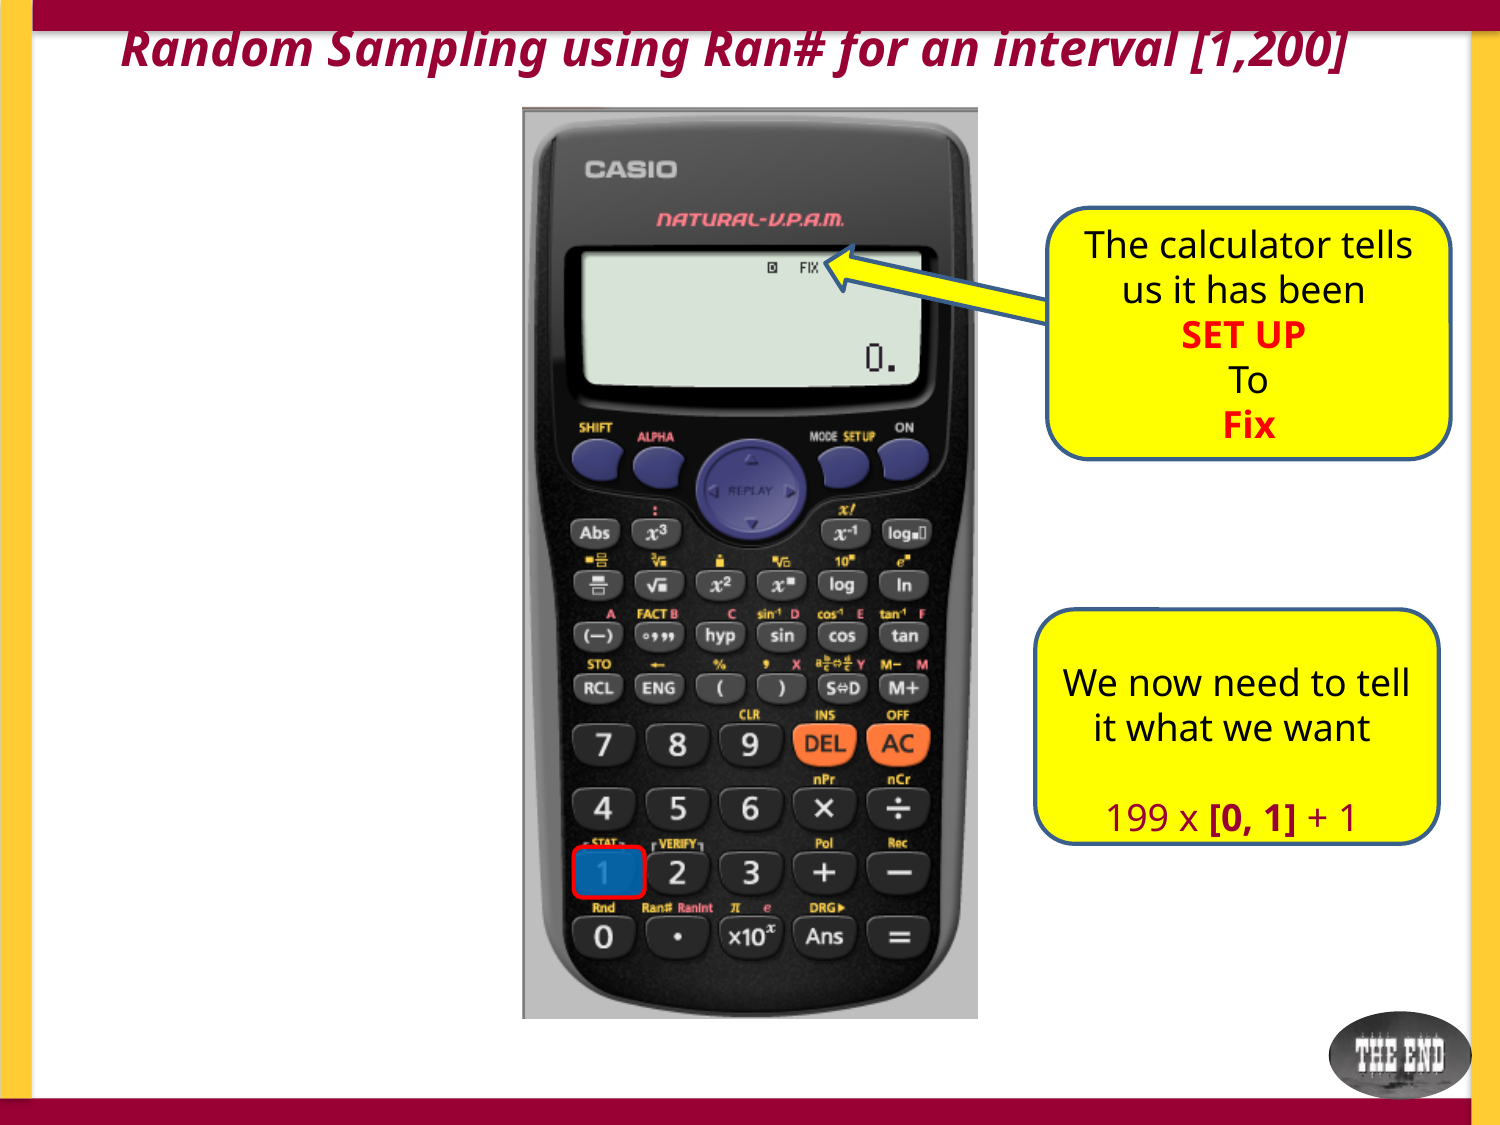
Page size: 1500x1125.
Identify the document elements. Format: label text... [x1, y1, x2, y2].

picture [1328, 1011, 1472, 1100]
text_box The calculator tells us it has been SET UP To Fix [1045, 205, 1453, 462]
text_box We now need to tell it what we want 199 x [0, 1] + 1 [1033, 607, 1441, 846]
text_box Random Sampling using Ran# for an interval [1,200] [51, 9, 1418, 85]
picture [522, 105, 978, 1019]
text_box [983, 283, 1045, 326]
